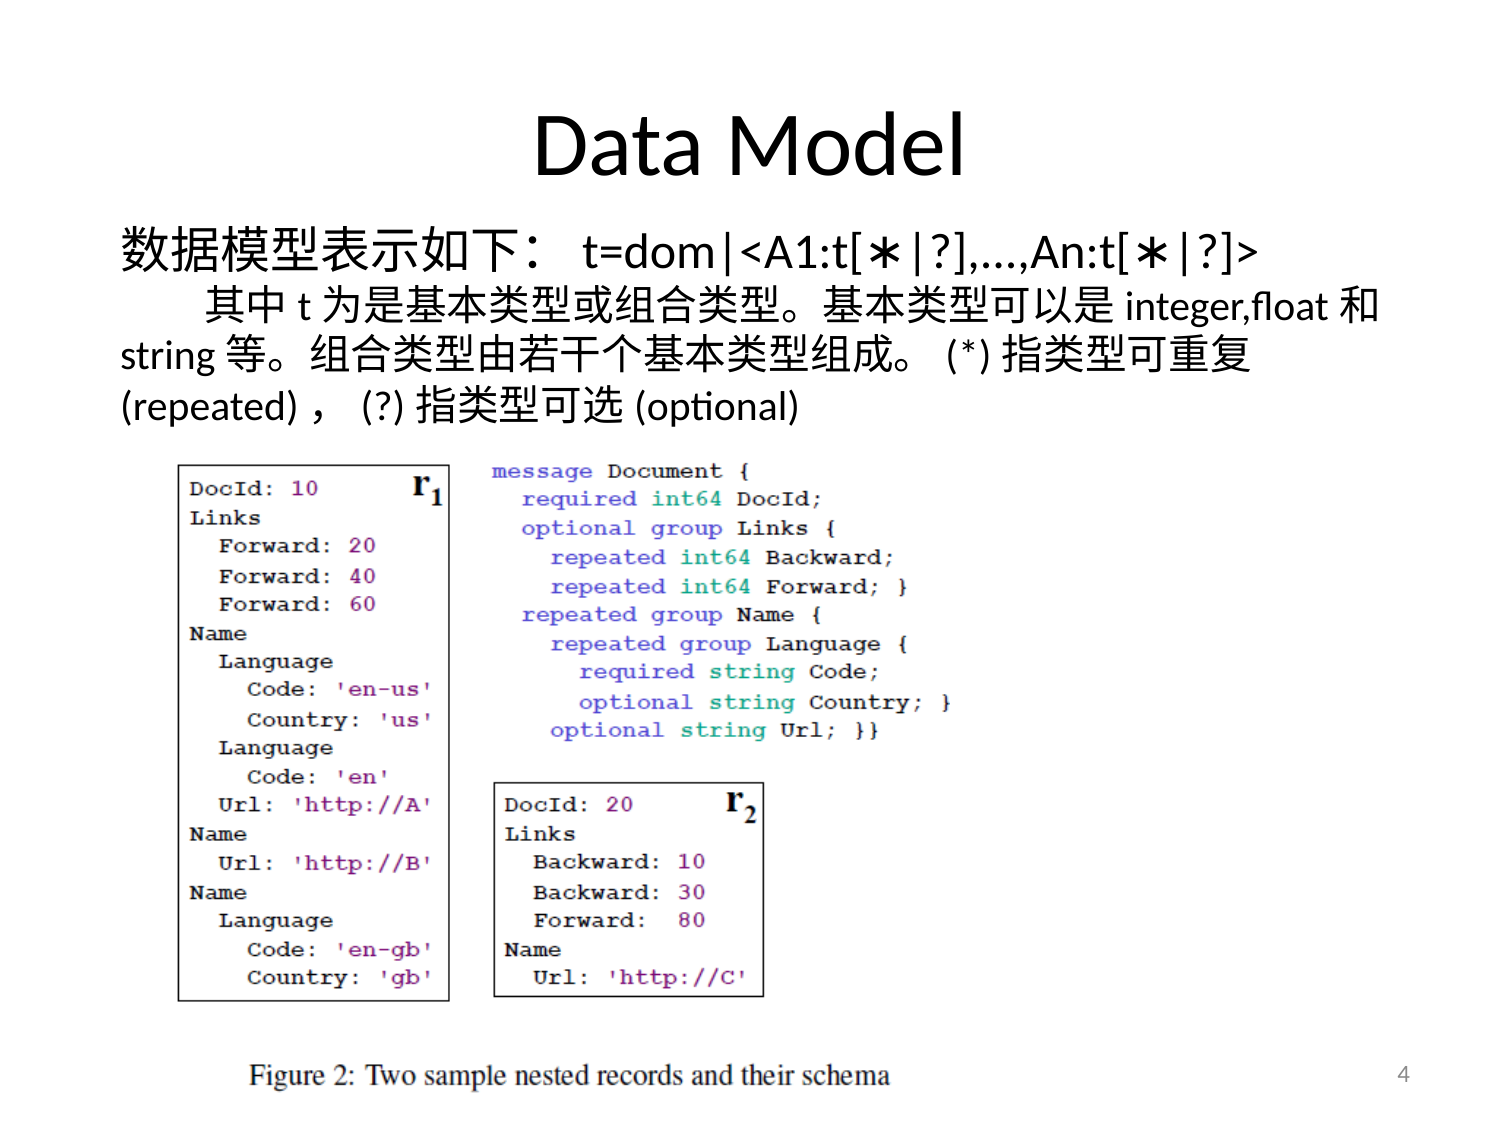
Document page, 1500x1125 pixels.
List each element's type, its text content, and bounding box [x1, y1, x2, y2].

picture [175, 456, 950, 1094]
slide_number 4 [1074, 1042, 1425, 1103]
title Data Model [75, 45, 1425, 233]
text_box 数据模型表示如下：t=dom|<A1:t[∗|?],...,An:t[∗|?]> 其中t为是基本类型或组合类型。基本类型可以是integer,float和string等。组合类型由若干个基本类型组成。(*)指类型可重复(repeated)，(?)指类型可选(optional) [105, 210, 1430, 436]
